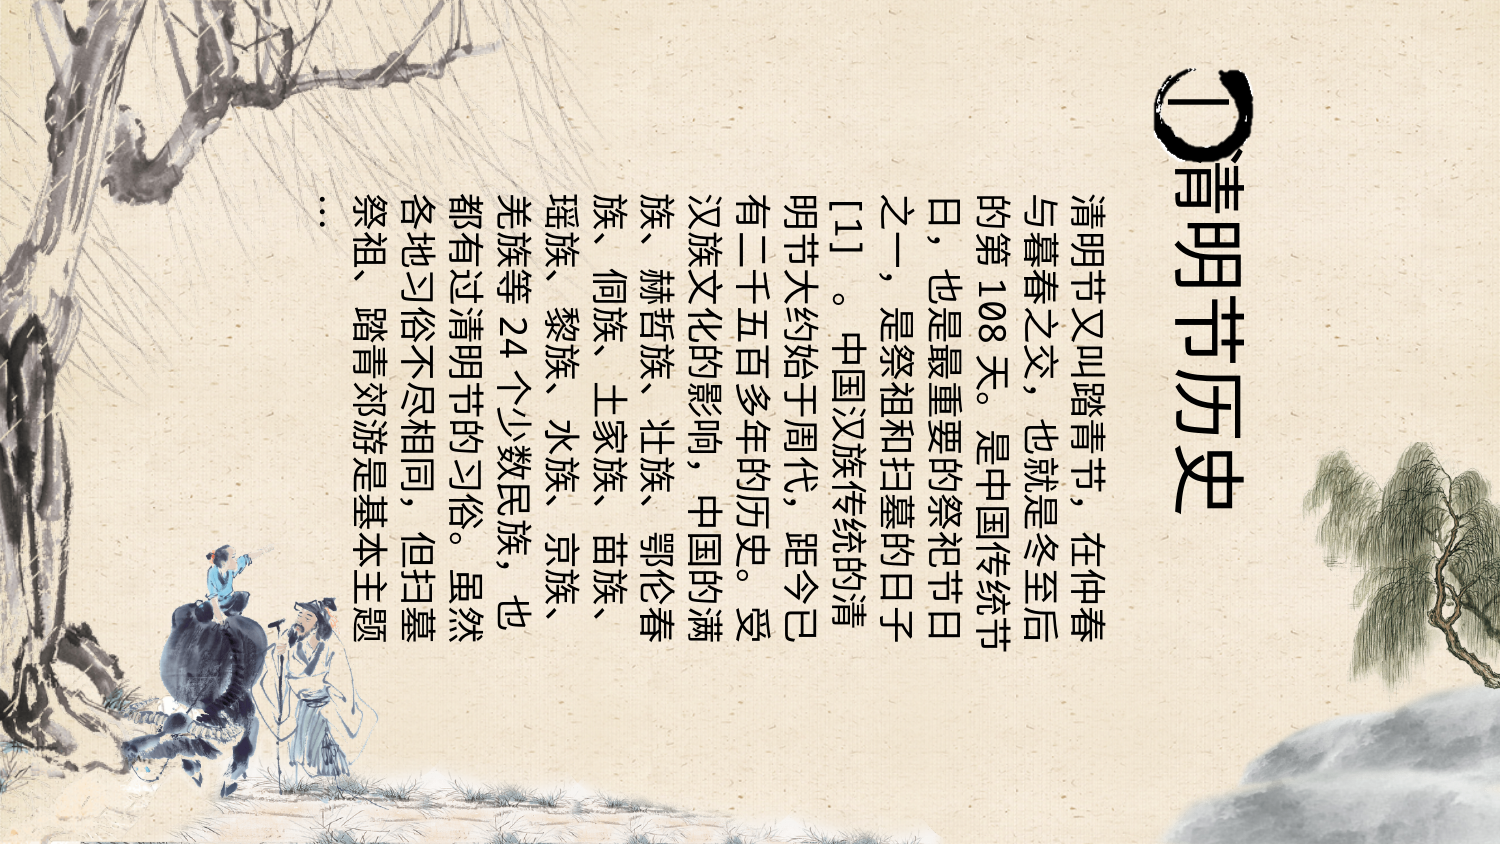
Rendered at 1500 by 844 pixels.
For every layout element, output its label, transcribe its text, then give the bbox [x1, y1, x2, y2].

text_box 清明节又叫踏青节，在仲春与暮春之交，也就是冬至后的第108天。是中国传统节日，也是最重要的祭祀节日之一，是祭祖和扫墓的日子[1] 。中国汉族传统的清明节大约始于周代，距今已有二千五百多年的历史。受汉族文化的影响，中国的满族、赫哲族、壮族、鄂伦春族、侗族、土家族、苗族、瑶族、黎族、水族、京族、羌族等24个少数民族，也都有过清明节的习俗。虽然各地习俗不尽相同，但扫墓祭祖、踏青郊游是基本主题… [656, 178, 1123, 670]
picture [0, 0, 1500, 844]
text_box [1142, 51, 1266, 176]
text_box 清明节历史 [1142, 182, 1264, 441]
